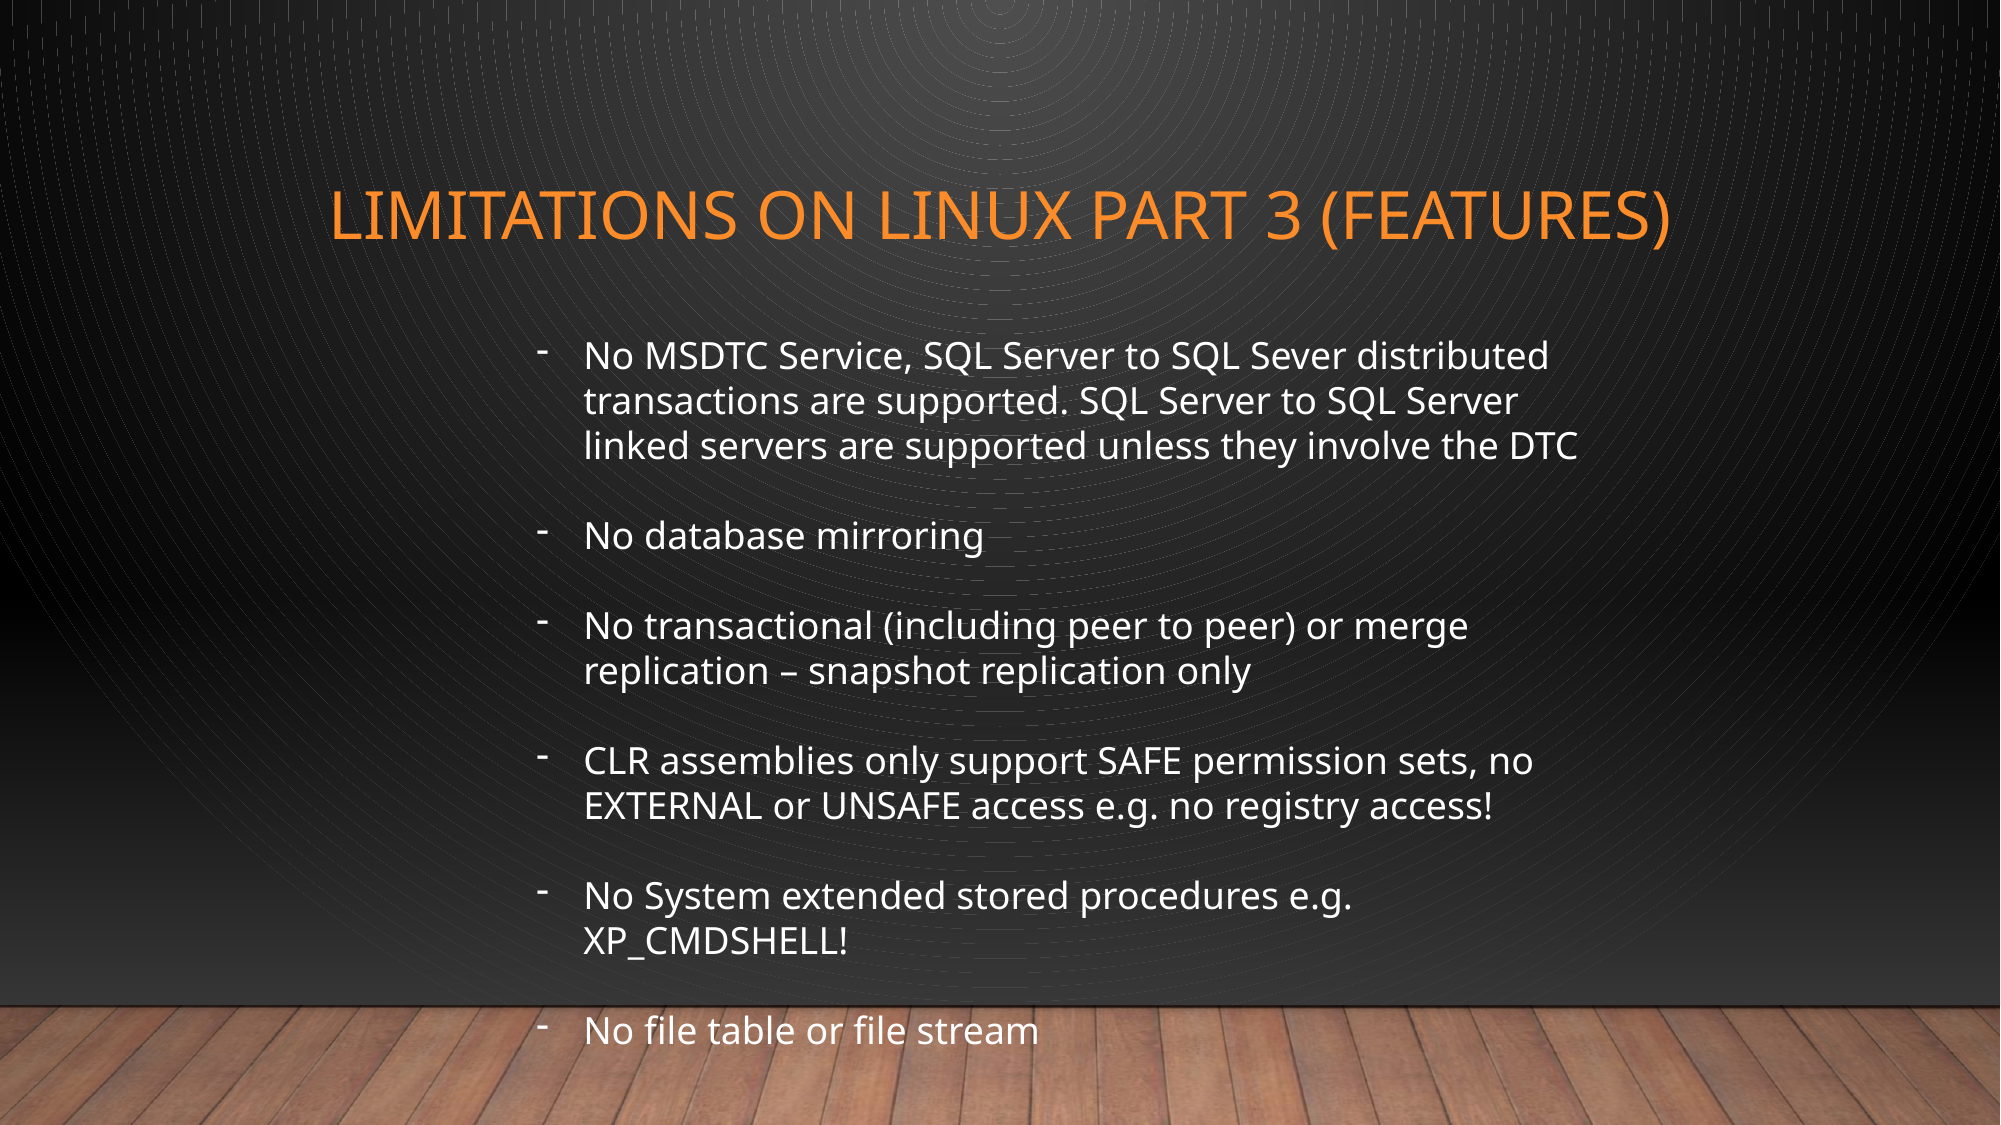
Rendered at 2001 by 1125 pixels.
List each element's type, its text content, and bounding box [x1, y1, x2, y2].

picture [0, 1005, 2000, 1125]
text_box No MSDTC Service, SQL Server to SQL Sever distributed transactions are supported. SQL Server to SQL Server linked servers are supported unless they involve the DTC No database mirroring No transactional (including peer to peer) or merge replication – snapshot replication only CLR assemblies only support SAFE permission sets, no EXTERNAL or UNSAFE access e.g. no registry access! No System extended stored procedures e.g. XP_CMDSHELL! No file table or file stream [521, 324, 1597, 1105]
title LimiTATIONS on LINUX PART 3 (FEATURES) [238, 131, 1763, 305]
